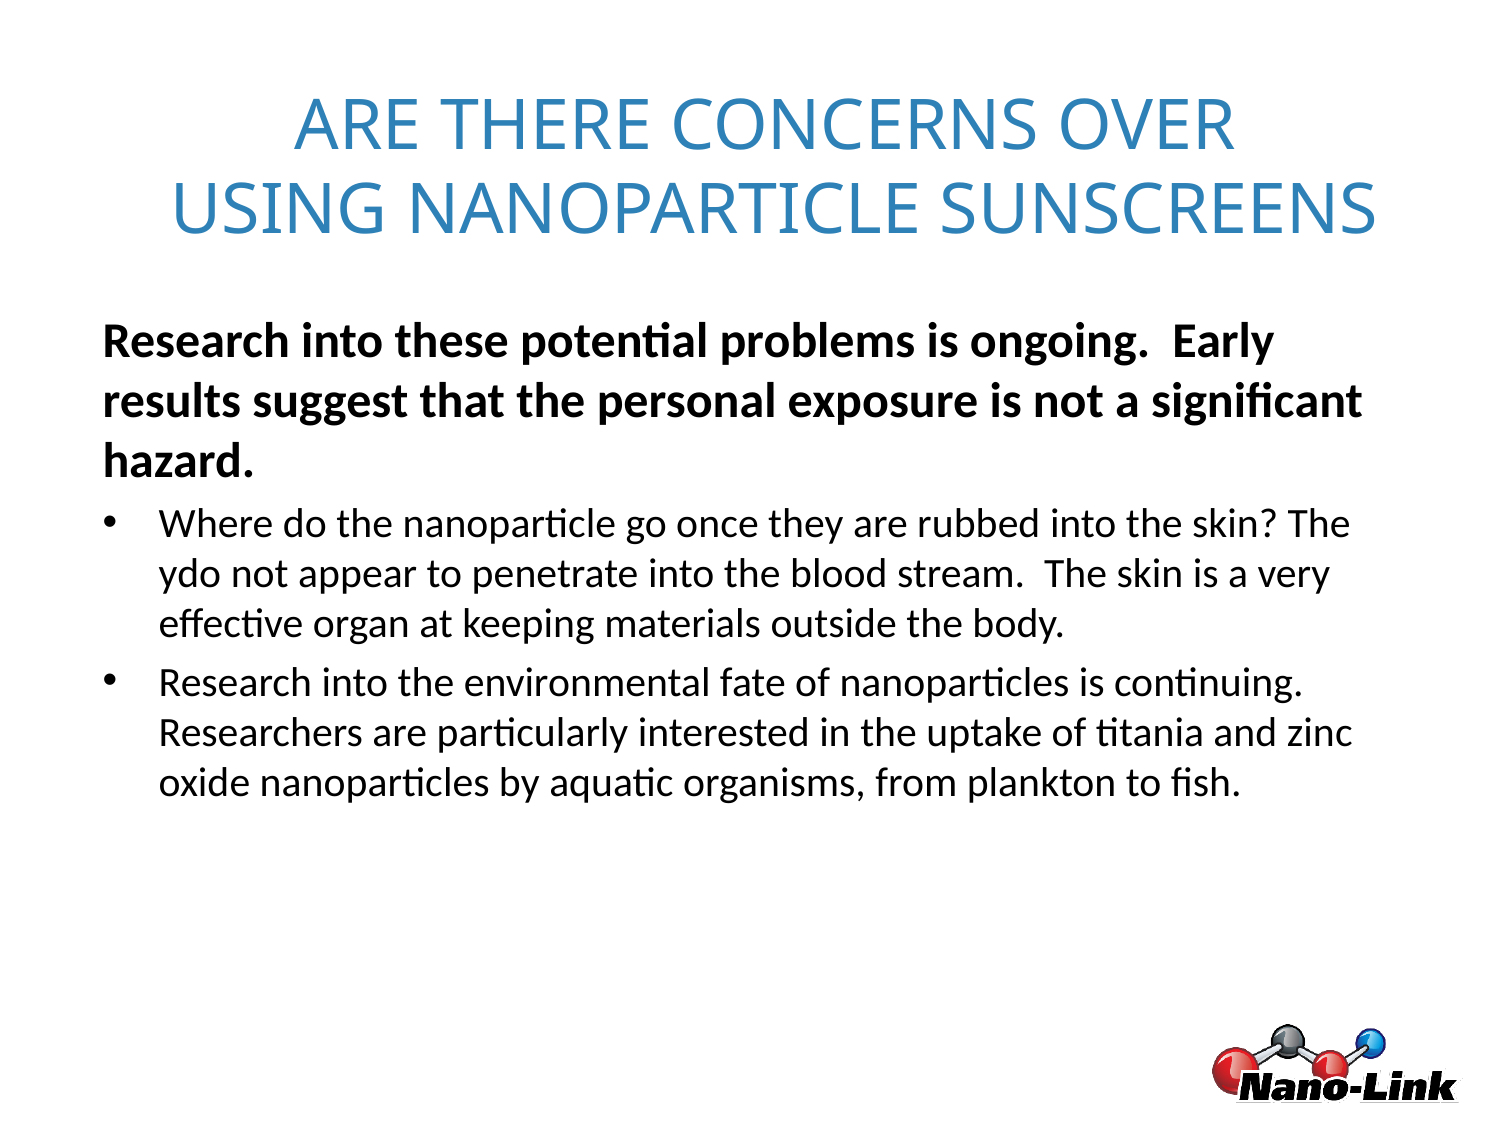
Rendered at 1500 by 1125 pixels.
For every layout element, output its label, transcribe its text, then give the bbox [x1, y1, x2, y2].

picture [1212, 1024, 1463, 1103]
list Research into these potential problems is ongoing. Early results suggest that the personal exposure is not a significant hazard. Where do the nanoparticle go once they are rubbed into the skin? The ydo not appear to penetrate into the blood stream. The skin is a very effective organ at keeping materials outside the body. Research into the environmental fate of nanoparticles is continuing. Researchers are particularly interested in the uptake of titania and zinc oxide nanoparticles by aquatic organisms, from plankton to fish. [87, 299, 1438, 1043]
text_box ARE THERE CONCERNS OVER USING NANOPARTICLE SUNSCREENS [99, 70, 1450, 258]
